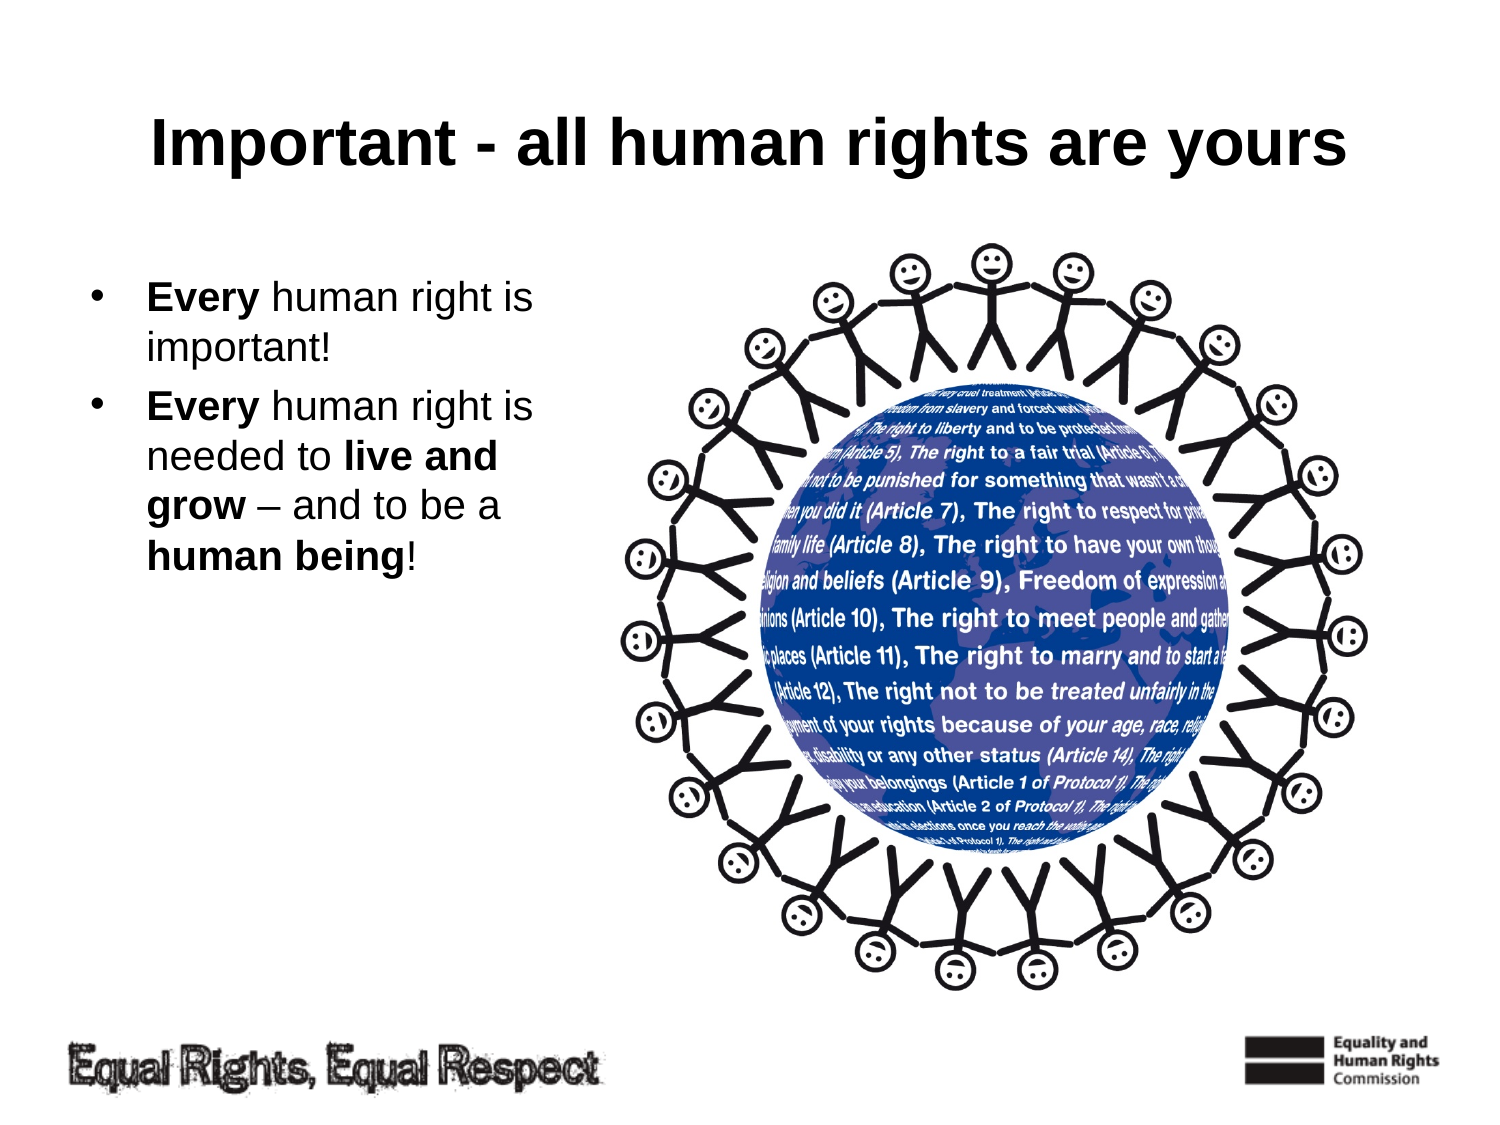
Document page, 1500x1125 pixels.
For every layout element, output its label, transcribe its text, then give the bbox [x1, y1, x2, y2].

list Every human right is important! Every human right is needed to live and grow – and to be a human being! [75, 262, 597, 1005]
picture [0, 1, 1500, 1124]
title Important - all human rights are yours [75, 45, 1425, 233]
